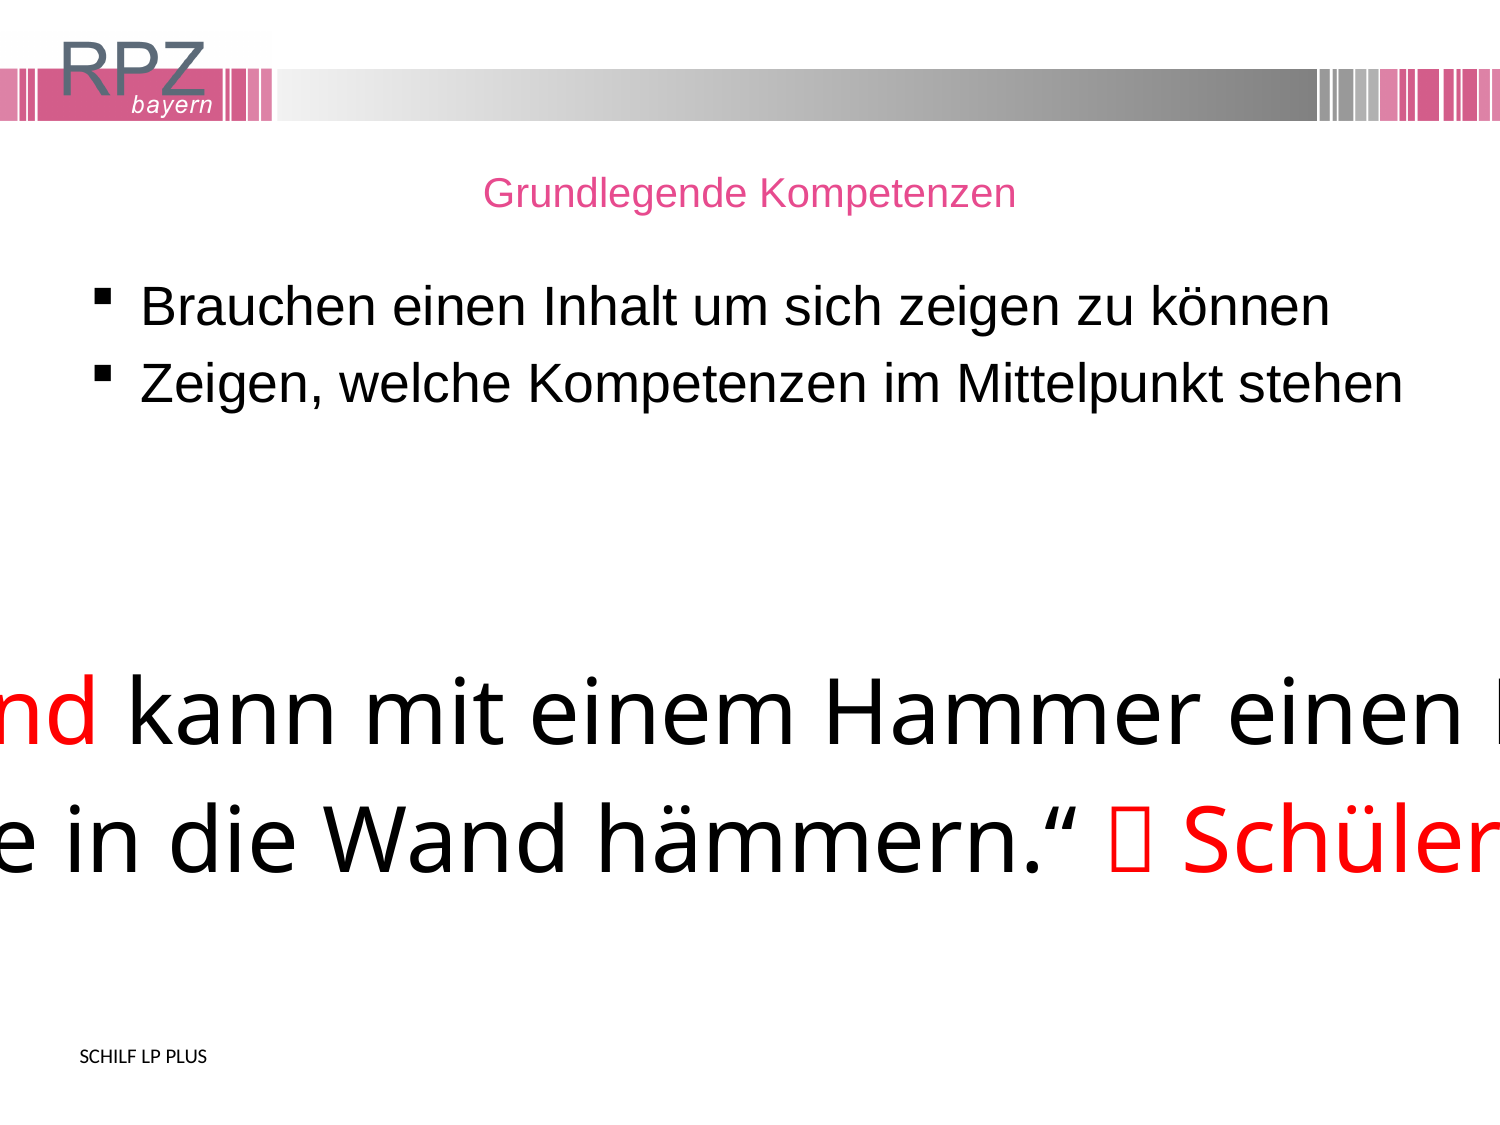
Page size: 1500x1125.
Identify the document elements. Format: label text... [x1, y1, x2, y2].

title Grundlegende Kompetenzen [75, 149, 1425, 233]
picture [1319, 69, 1379, 121]
text_box „Jemand kann mit einem Hammer einen Nagel gerade in die Wand hämmern.“  Schüler [0, 645, 1500, 899]
list Brauchen einen Inhalt um sich zeigen zu können Zeigen, welche Kompetenzen im Mittelpunkt stehen [75, 262, 1425, 539]
picture [1443, 69, 1500, 121]
picture [0, 31, 272, 121]
picture [1380, 69, 1439, 121]
